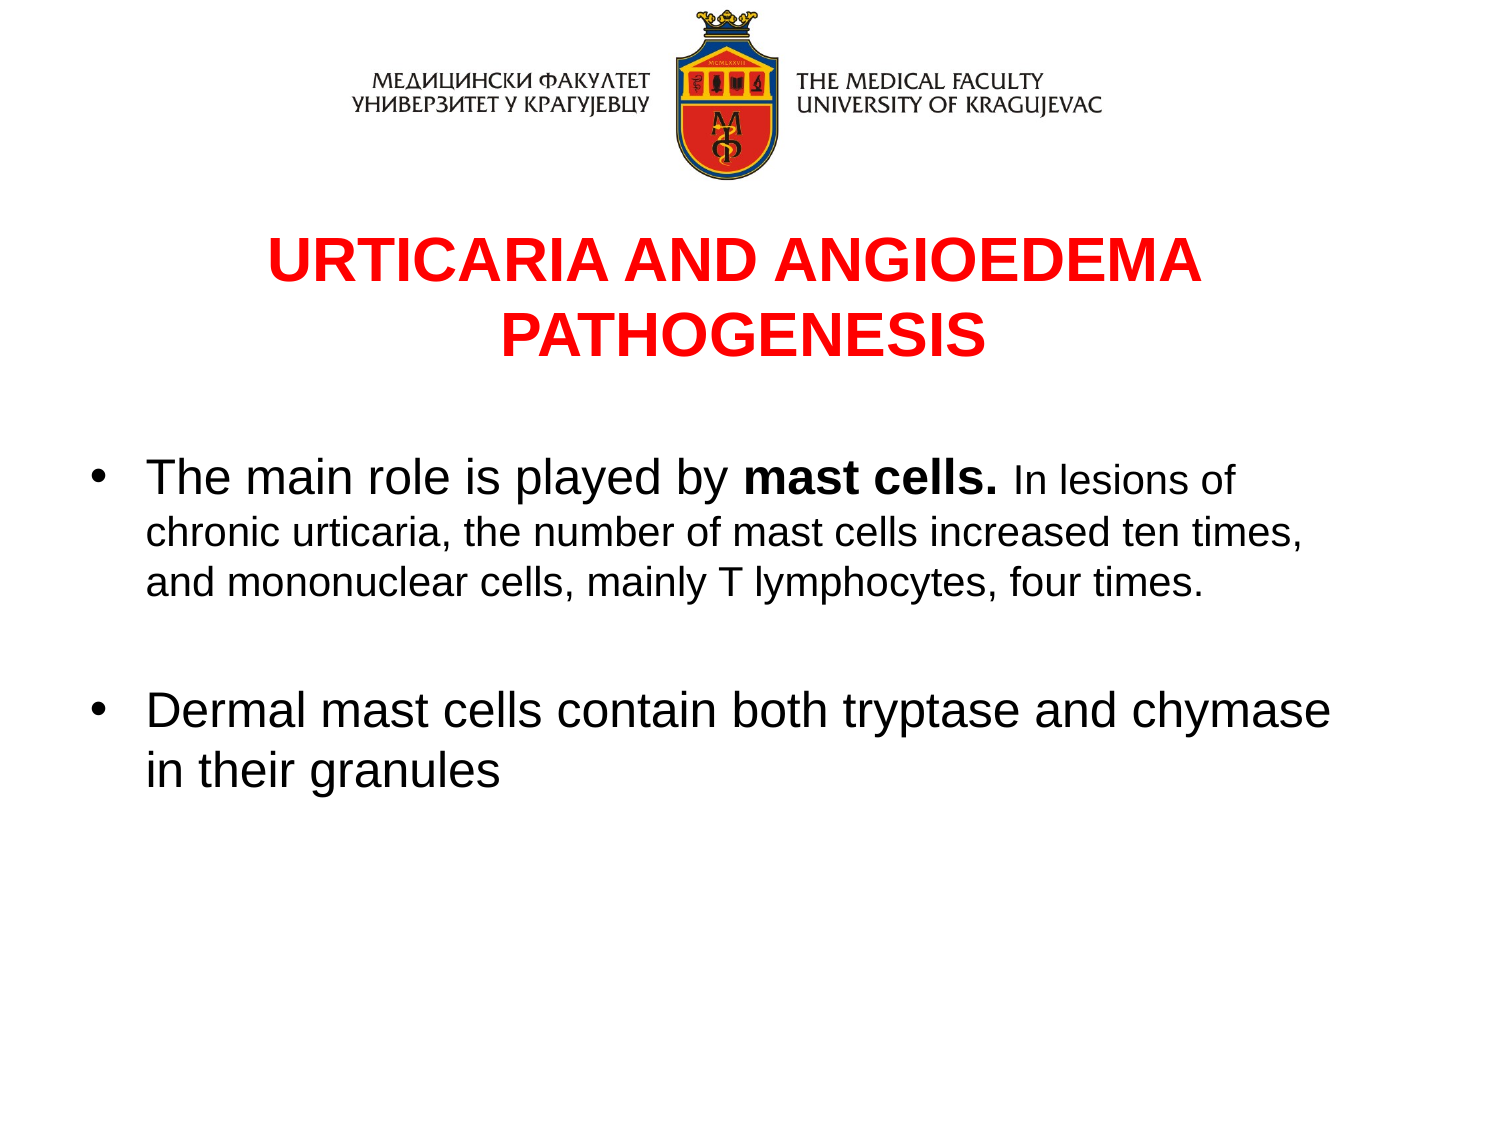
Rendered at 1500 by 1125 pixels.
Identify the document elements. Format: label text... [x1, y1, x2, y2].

text_box The main role is played by mast cells. In lesions of chronic urticaria, the number of mast cells increased ten times, and mononuclear cells, mainly T lymphocytes, four times. Dermal mast cells contain both tryptase and chymase in their granules [74, 437, 1363, 963]
picture [328, 0, 1125, 191]
text_box URTICARIA AND ANGIOEDEMA PATHOGENESIS [24, 237, 1463, 425]
